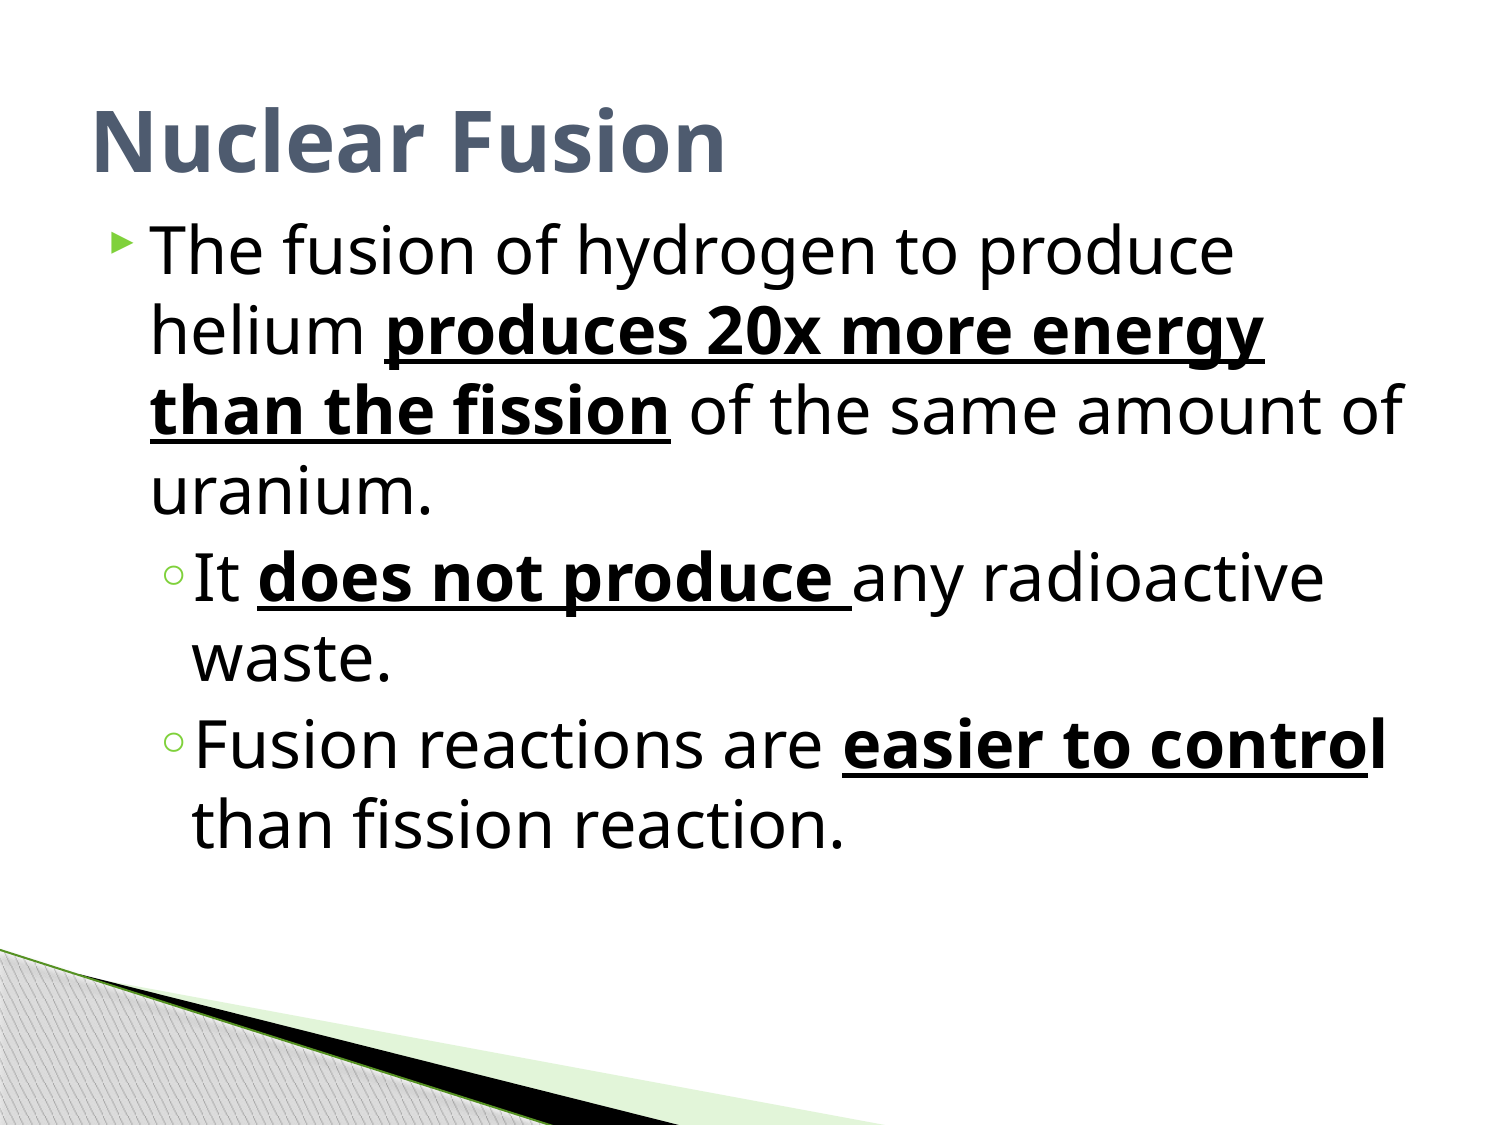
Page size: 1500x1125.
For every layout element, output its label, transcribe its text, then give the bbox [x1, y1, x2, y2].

list The fusion of hydrogen to produce helium produces 20x more energy than the fission of the same amount of uranium. It does not produce any radioactive waste. Fusion reactions are easier to control than fission reaction. [75, 233, 1425, 1025]
title Nuclear Fusion [75, 45, 1425, 233]
